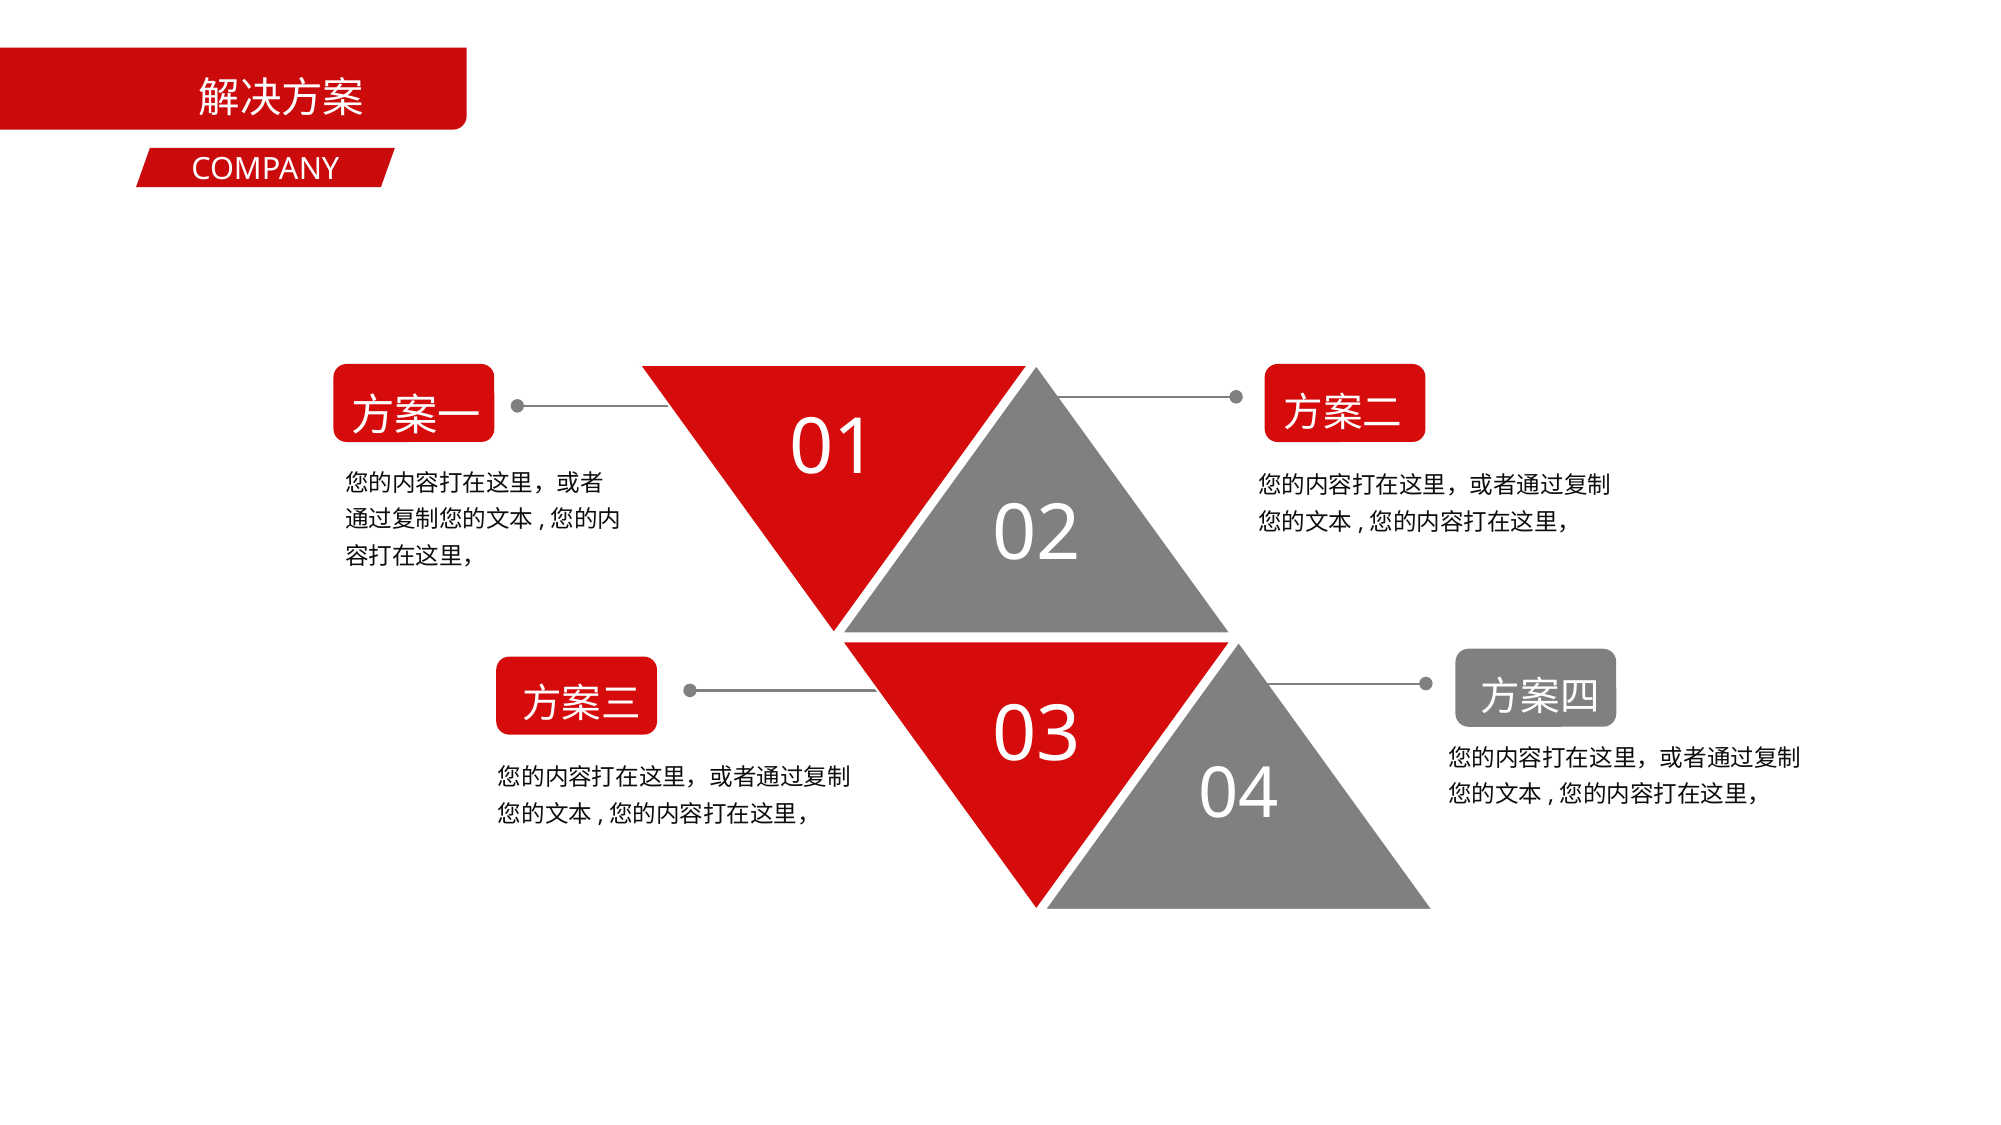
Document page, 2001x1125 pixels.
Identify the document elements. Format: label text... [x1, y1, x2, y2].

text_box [1435, 646, 1825, 816]
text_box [0, 47, 467, 130]
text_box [1029, 364, 1231, 388]
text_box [1033, 412, 1231, 634]
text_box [510, 398, 634, 413]
text_box COMPANY [134, 145, 397, 190]
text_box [484, 653, 874, 835]
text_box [1033, 389, 1243, 404]
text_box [331, 360, 638, 578]
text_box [639, 364, 1029, 634]
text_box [1245, 362, 1635, 543]
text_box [1044, 641, 1434, 911]
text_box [1217, 676, 1433, 691]
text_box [841, 641, 1042, 911]
